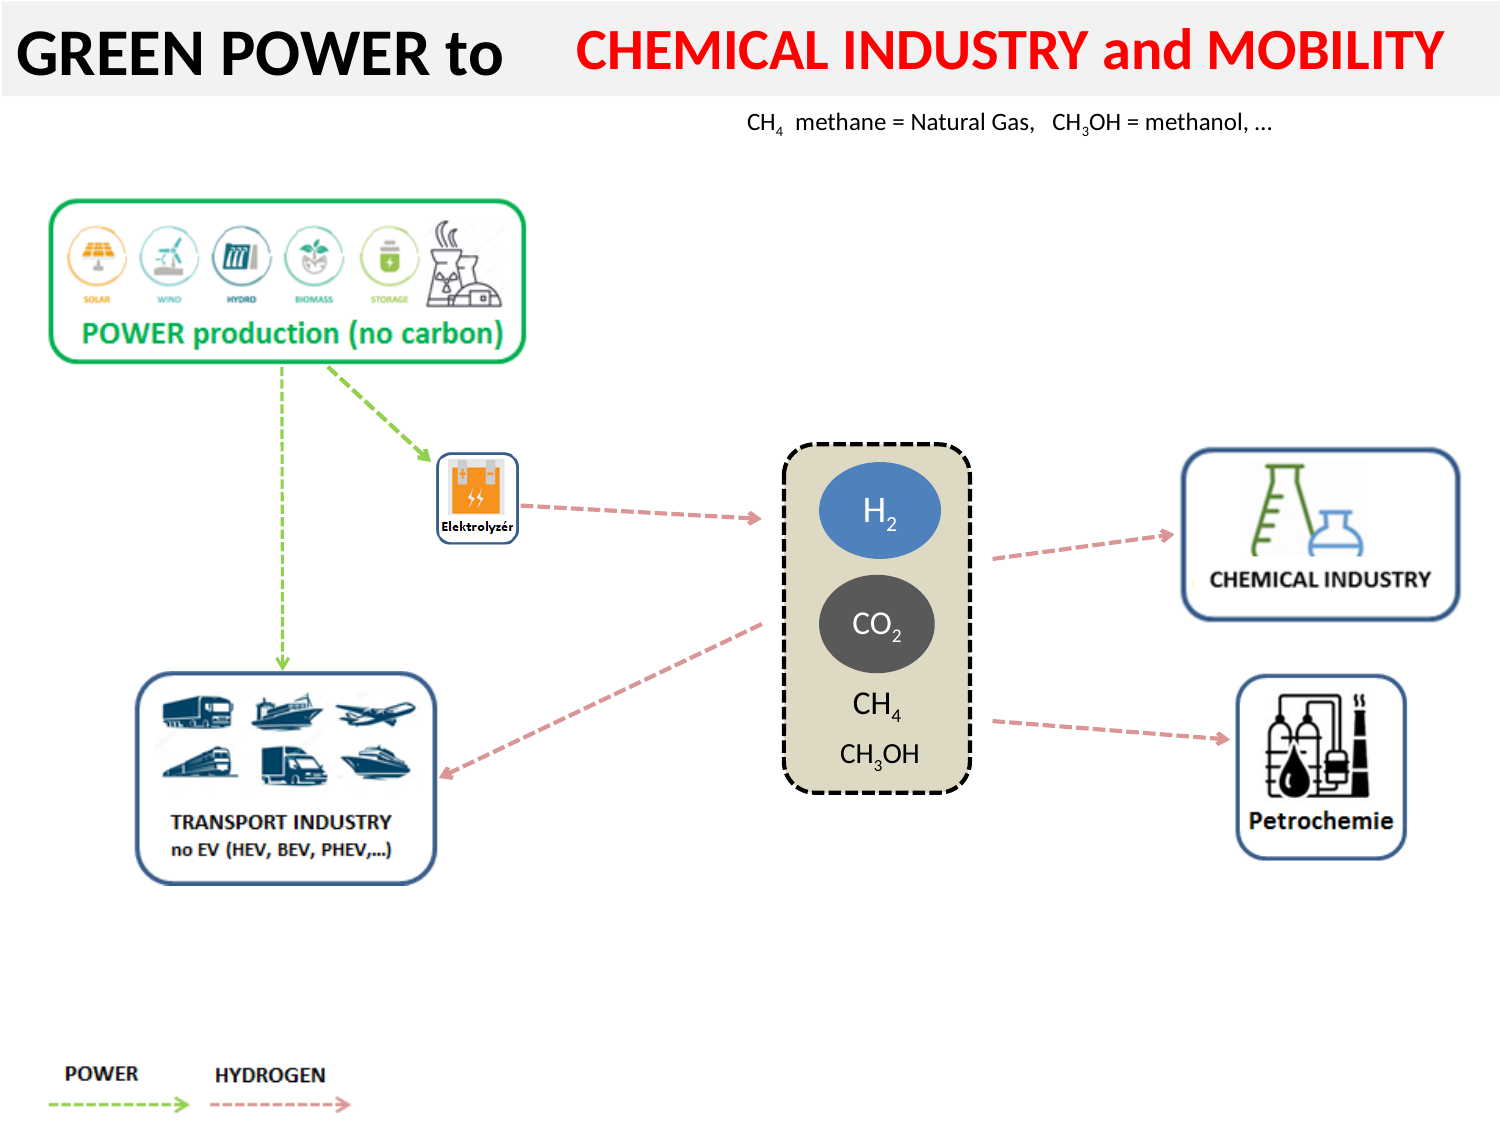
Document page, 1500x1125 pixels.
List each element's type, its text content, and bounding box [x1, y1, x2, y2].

text_box CH4 methane = Natural Gas, CH3OH = methanol, … [613, 97, 1412, 147]
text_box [438, 623, 762, 779]
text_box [992, 720, 1224, 740]
text_box CO2 [816, 572, 937, 672]
picture [430, 450, 521, 545]
text_box CH4 [826, 672, 928, 736]
text_box CHEMICAL INDUSTRY and MOBILITY [561, 4, 1460, 89]
picture [1174, 444, 1466, 625]
picture [46, 1046, 356, 1124]
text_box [992, 533, 1169, 560]
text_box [327, 366, 432, 463]
text_box [781, 442, 973, 795]
picture [41, 194, 531, 369]
picture [132, 670, 440, 886]
text_box GREEN POWER to [1, 1, 1500, 97]
picture [1229, 670, 1410, 866]
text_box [520, 505, 763, 520]
text_box H2 [816, 459, 944, 561]
text_box CH3OH [809, 728, 951, 781]
